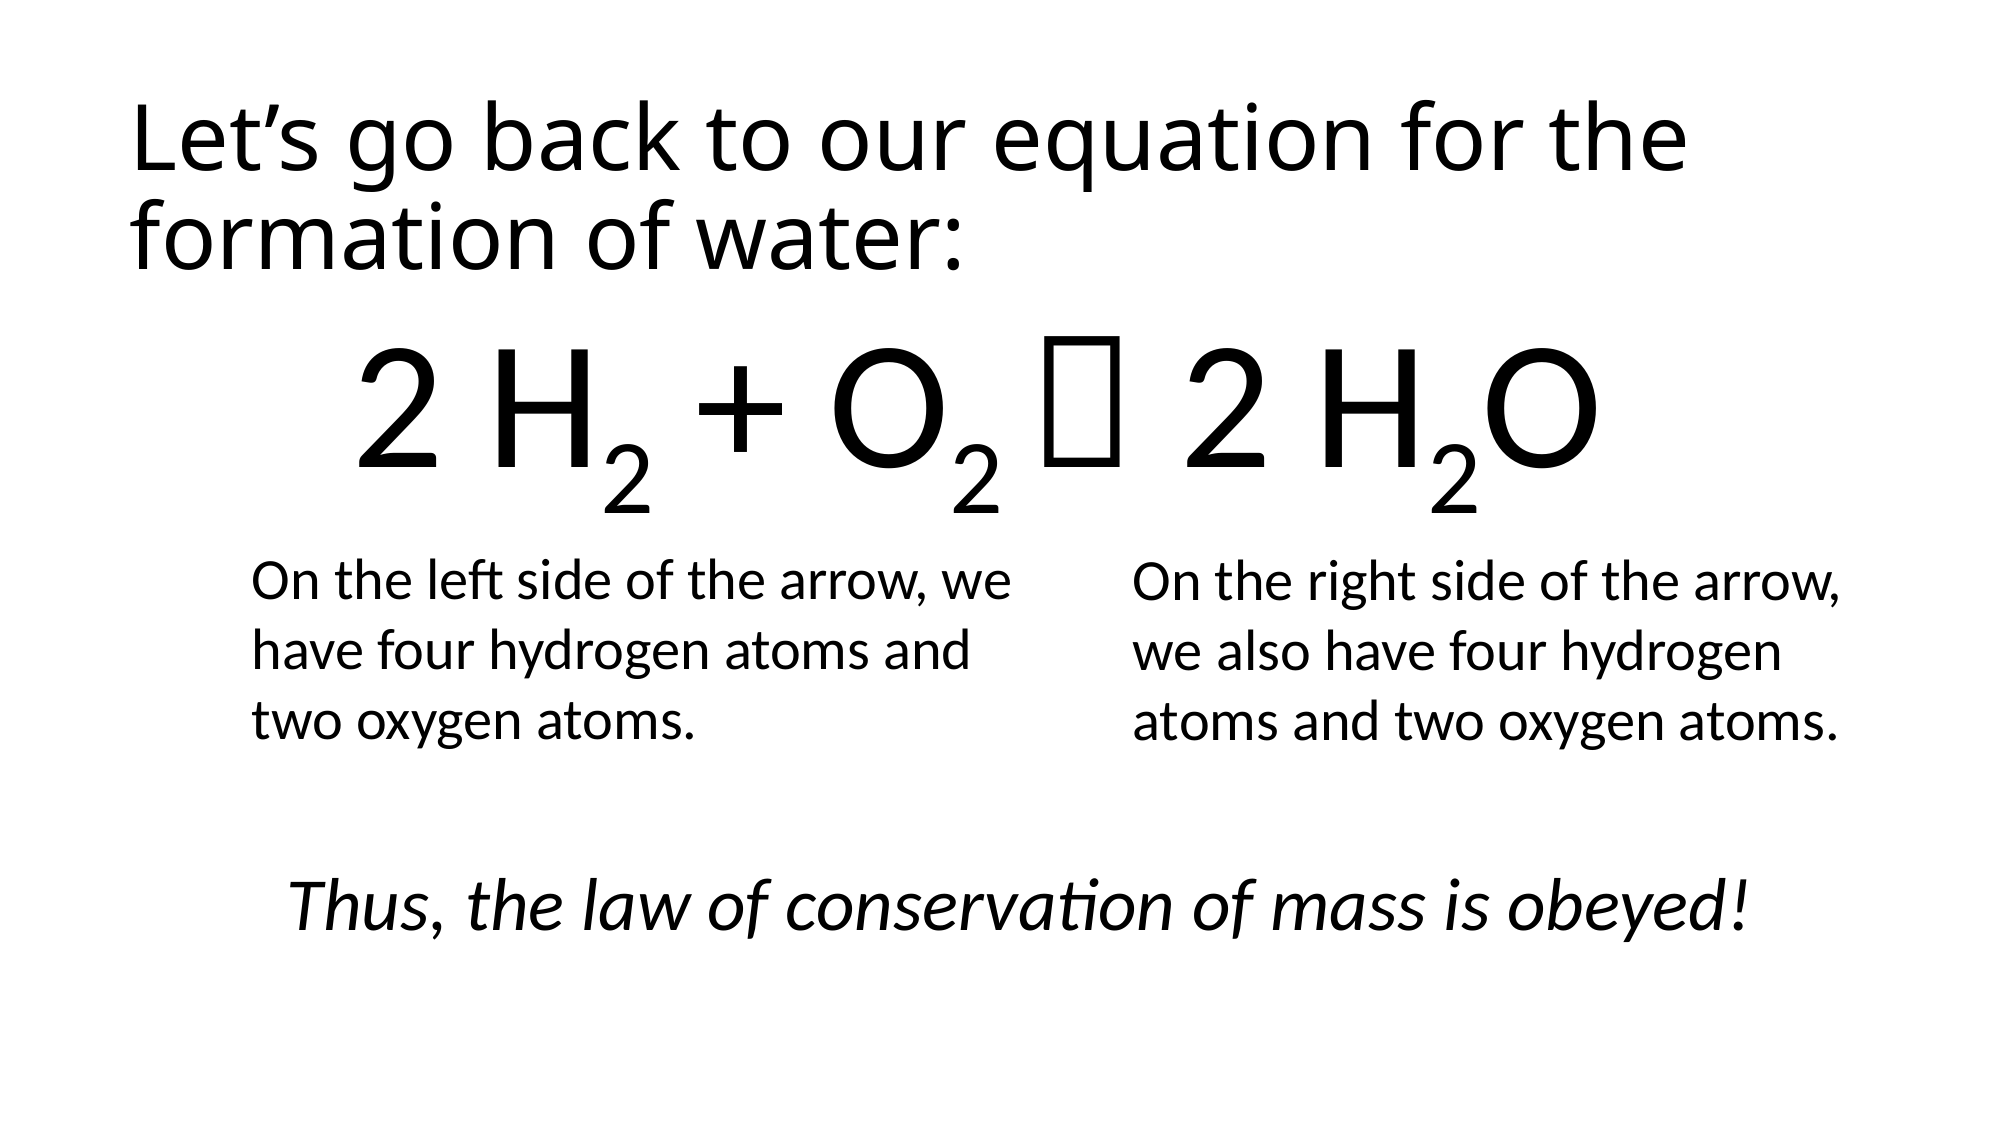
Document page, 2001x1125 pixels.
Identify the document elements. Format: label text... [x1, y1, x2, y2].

text_box 2 H2 + O2  2 H2O [270, 277, 1684, 543]
text_box On the right side of the arrow, we also have four hydrogen atoms and two oxygen atoms. [1117, 534, 1903, 760]
text_box On the left side of the arrow, we have four hydrogen atoms and two oxygen atoms. [237, 533, 1041, 759]
title Let’s go back to our equation for the formation of water: [114, 81, 1840, 300]
text_box Thus, the law of conservation of mass is obeyed! [177, 847, 1863, 953]
